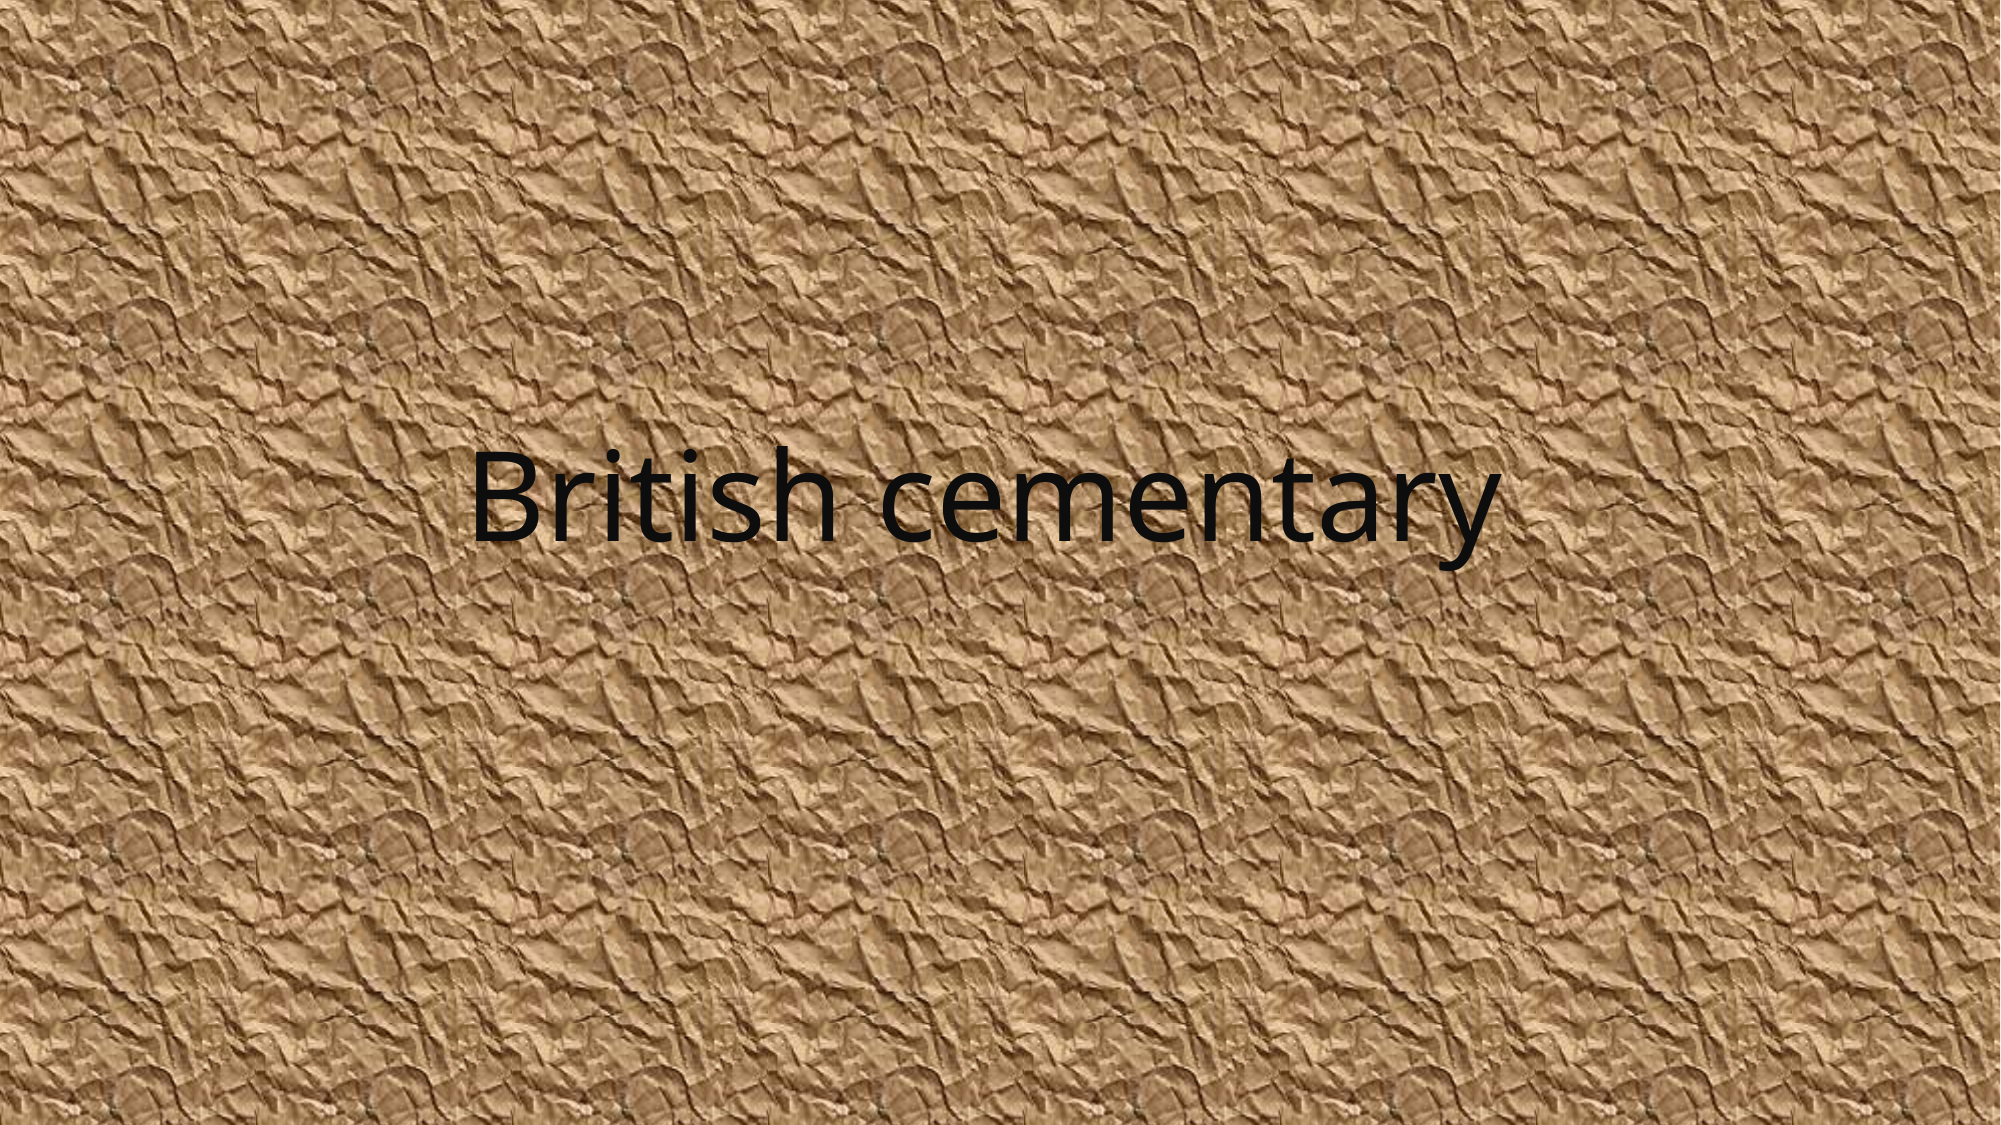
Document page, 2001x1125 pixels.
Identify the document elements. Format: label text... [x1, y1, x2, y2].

title British cementary [249, 184, 1750, 576]
picture [0, 0, 2001, 1125]
